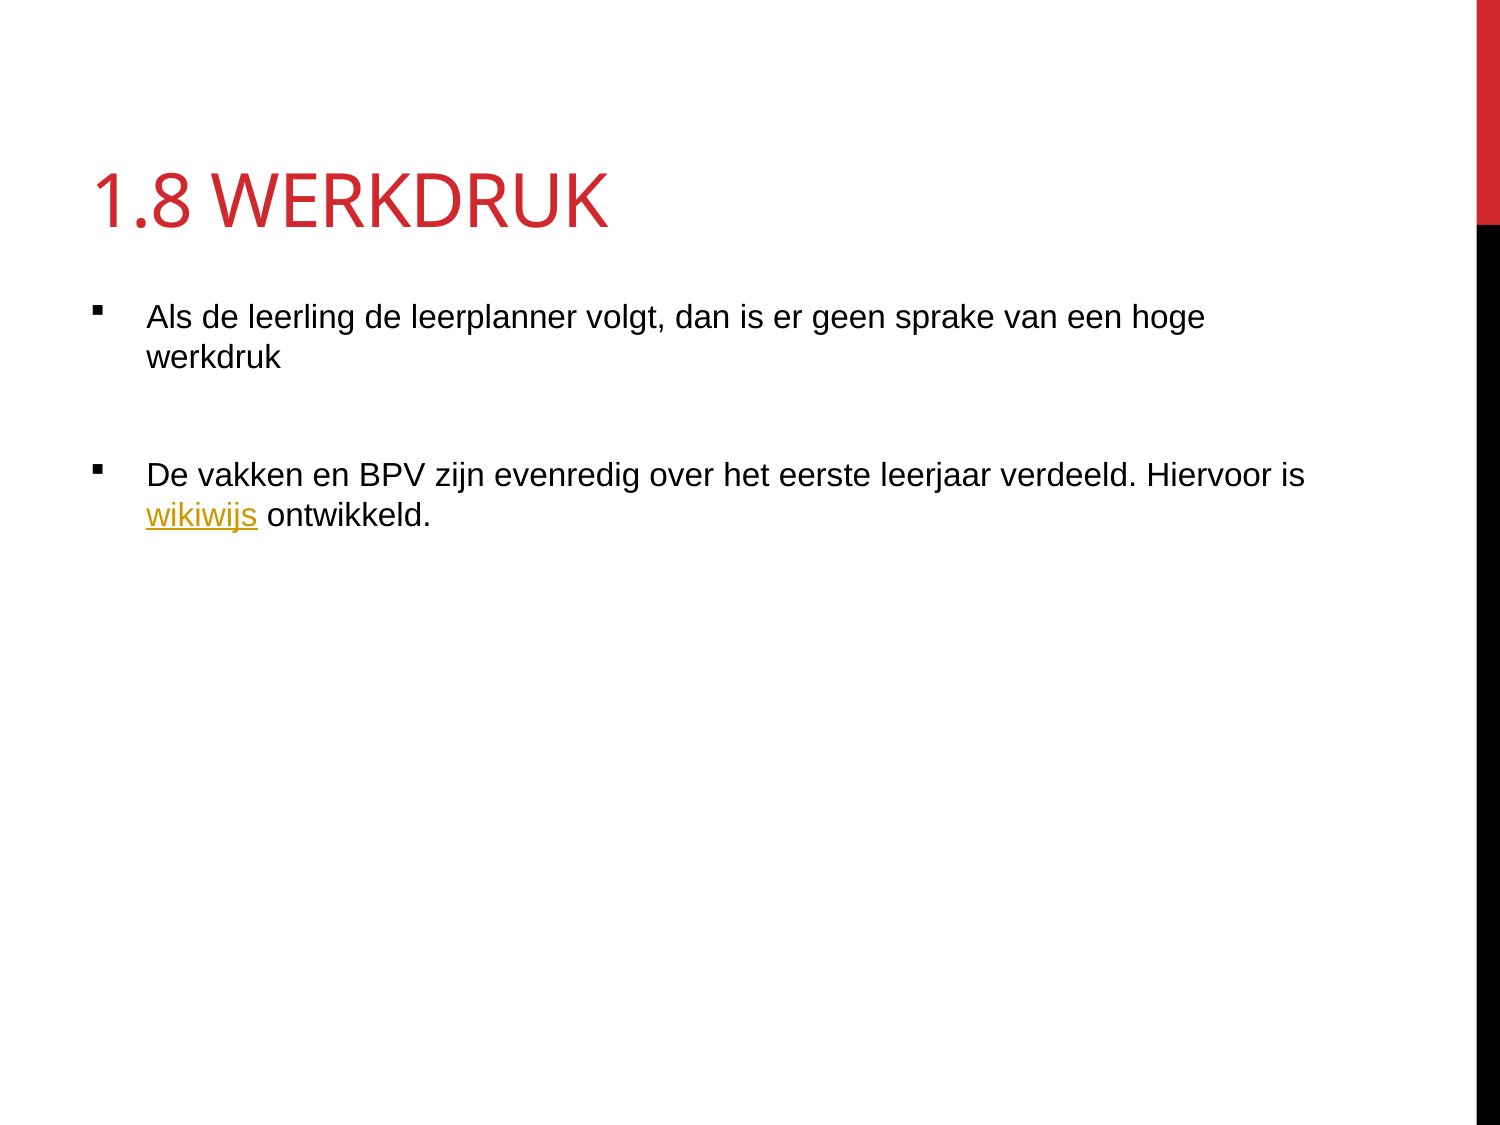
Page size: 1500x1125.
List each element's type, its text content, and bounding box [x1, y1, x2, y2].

list Als de leerling de leerplanner volgt, dan is er geen sprake van een hoge werkdruk De vakken en BPV zijn evenredig over het eerste leerjaar verdeeld. Hiervoor is wikiwijs ontwikkeld. [75, 287, 1325, 1005]
title 1.8 werkdruk [75, 25, 1025, 250]
